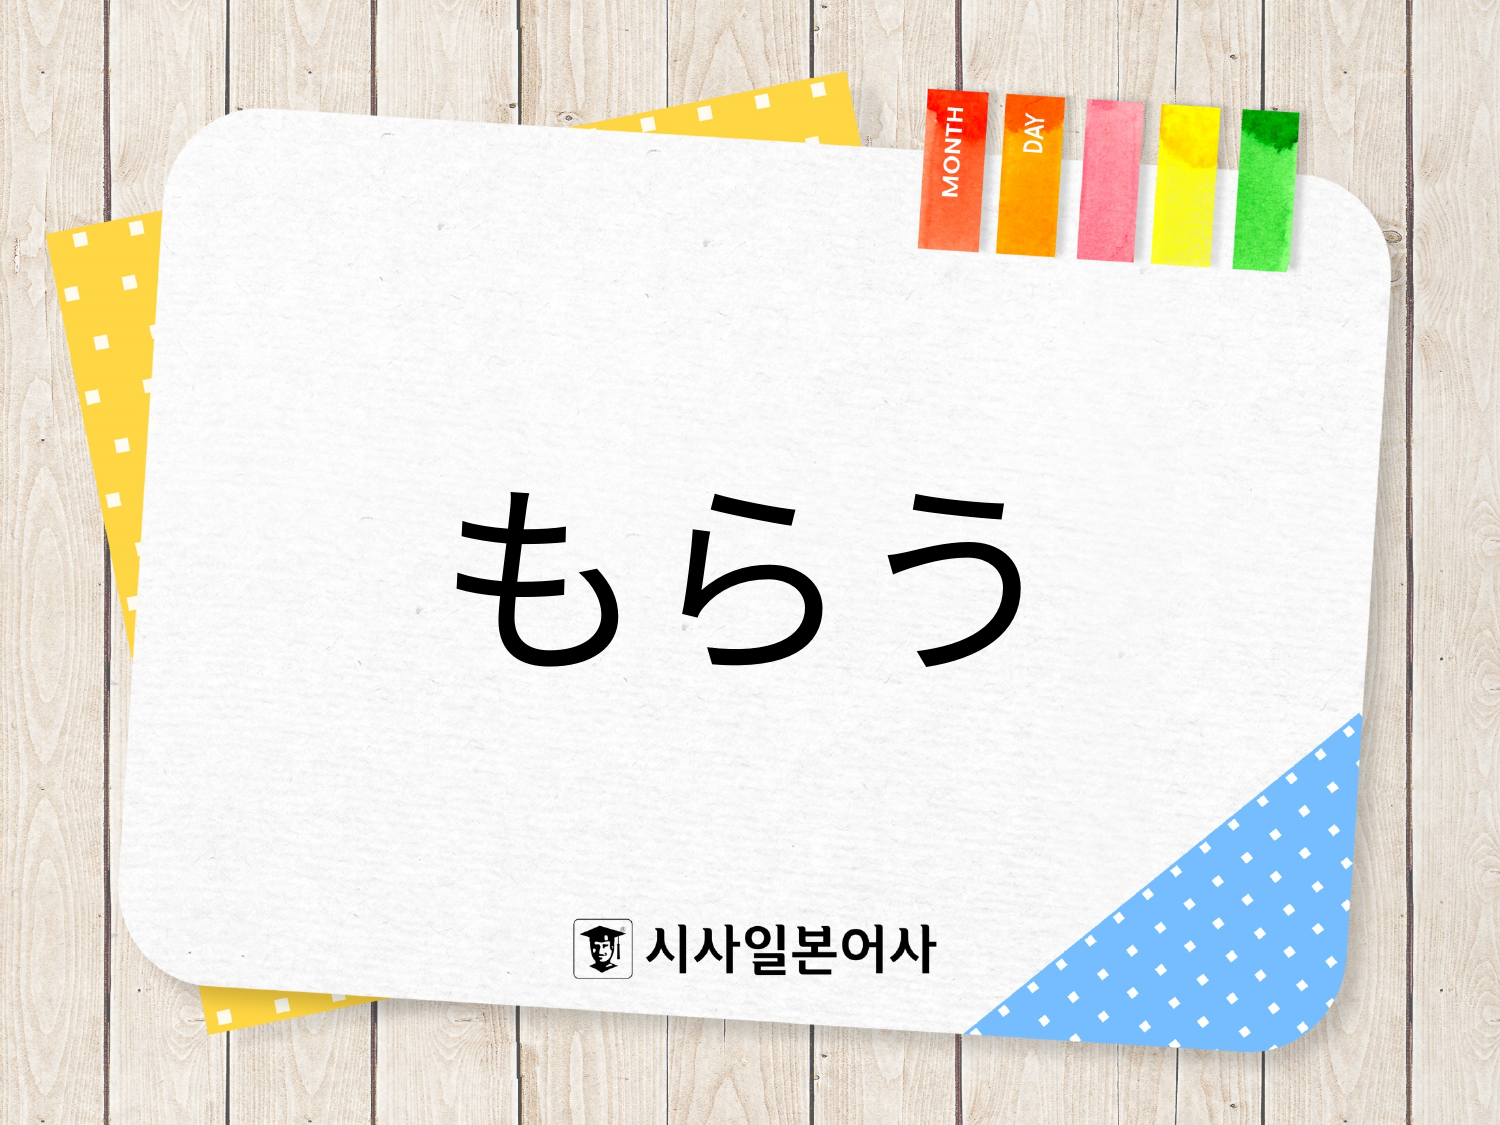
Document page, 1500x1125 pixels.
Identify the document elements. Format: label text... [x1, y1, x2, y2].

title もらう [75, 338, 1425, 811]
picture [0, 0, 1500, 1125]
